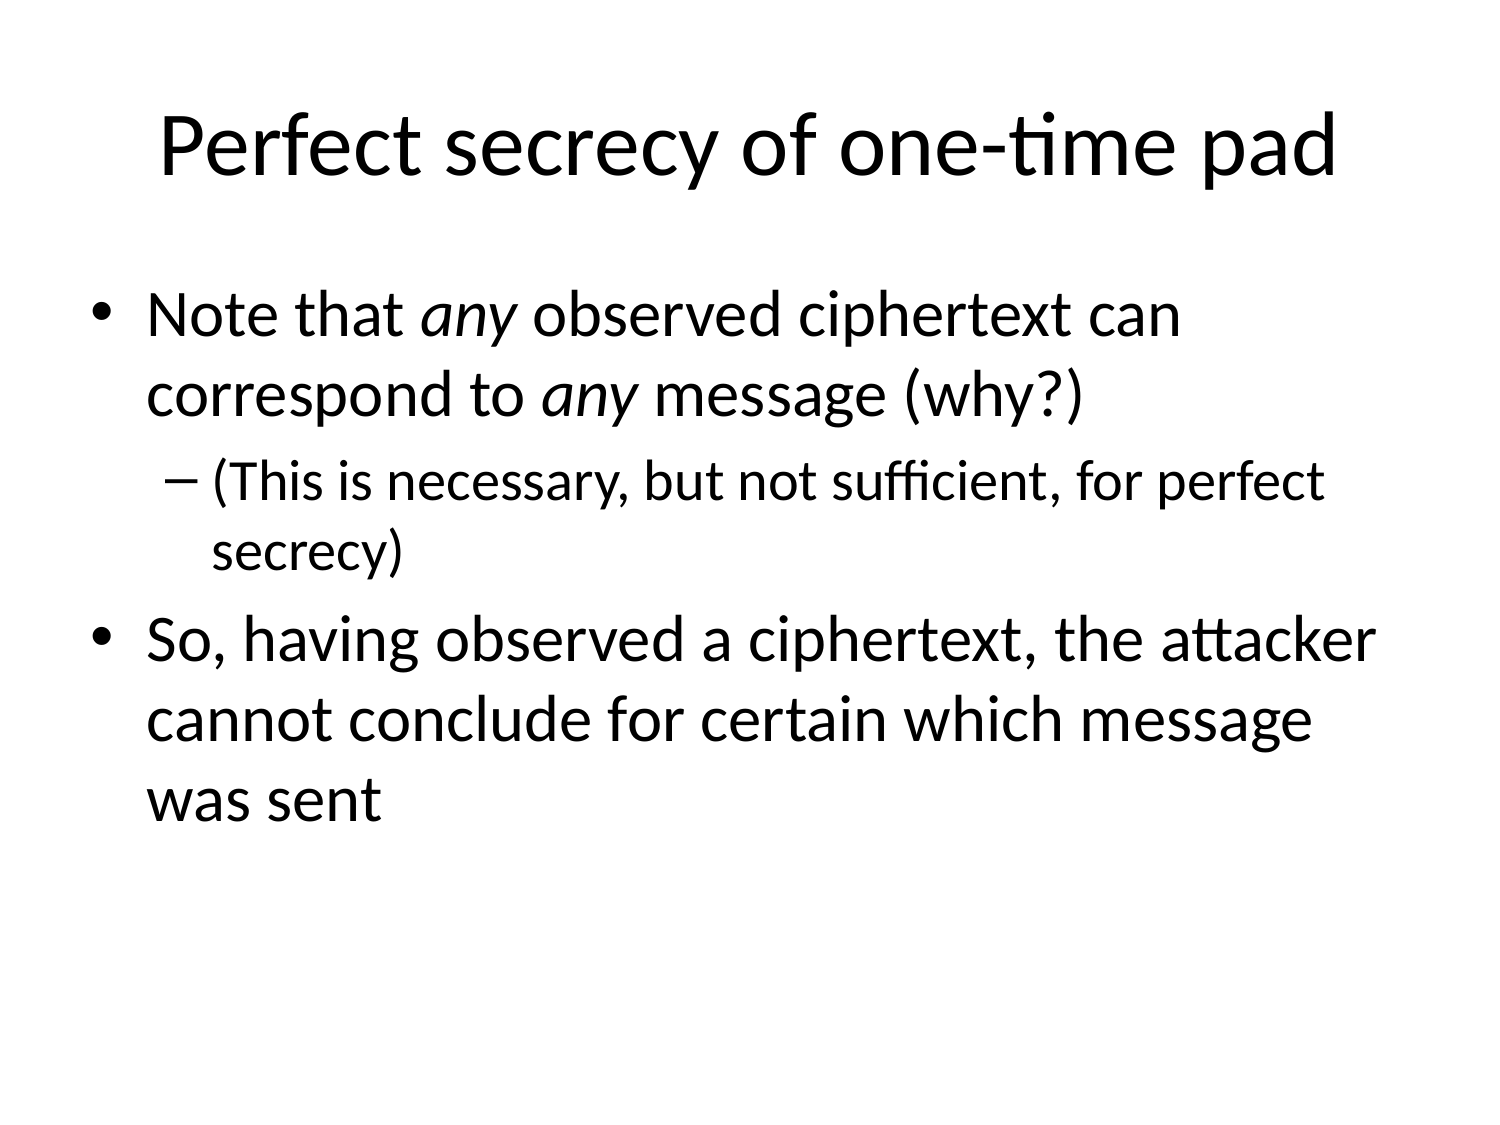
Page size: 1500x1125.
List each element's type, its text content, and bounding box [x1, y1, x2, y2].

list Note that any observed ciphertext can correspond to any message (why?) (This is necessary, but not sufficient, for perfect secrecy) So, having observed a ciphertext, the attacker cannot conclude for certain which message was sent [75, 262, 1425, 1005]
title Perfect secrecy of one-time pad [75, 45, 1425, 233]
